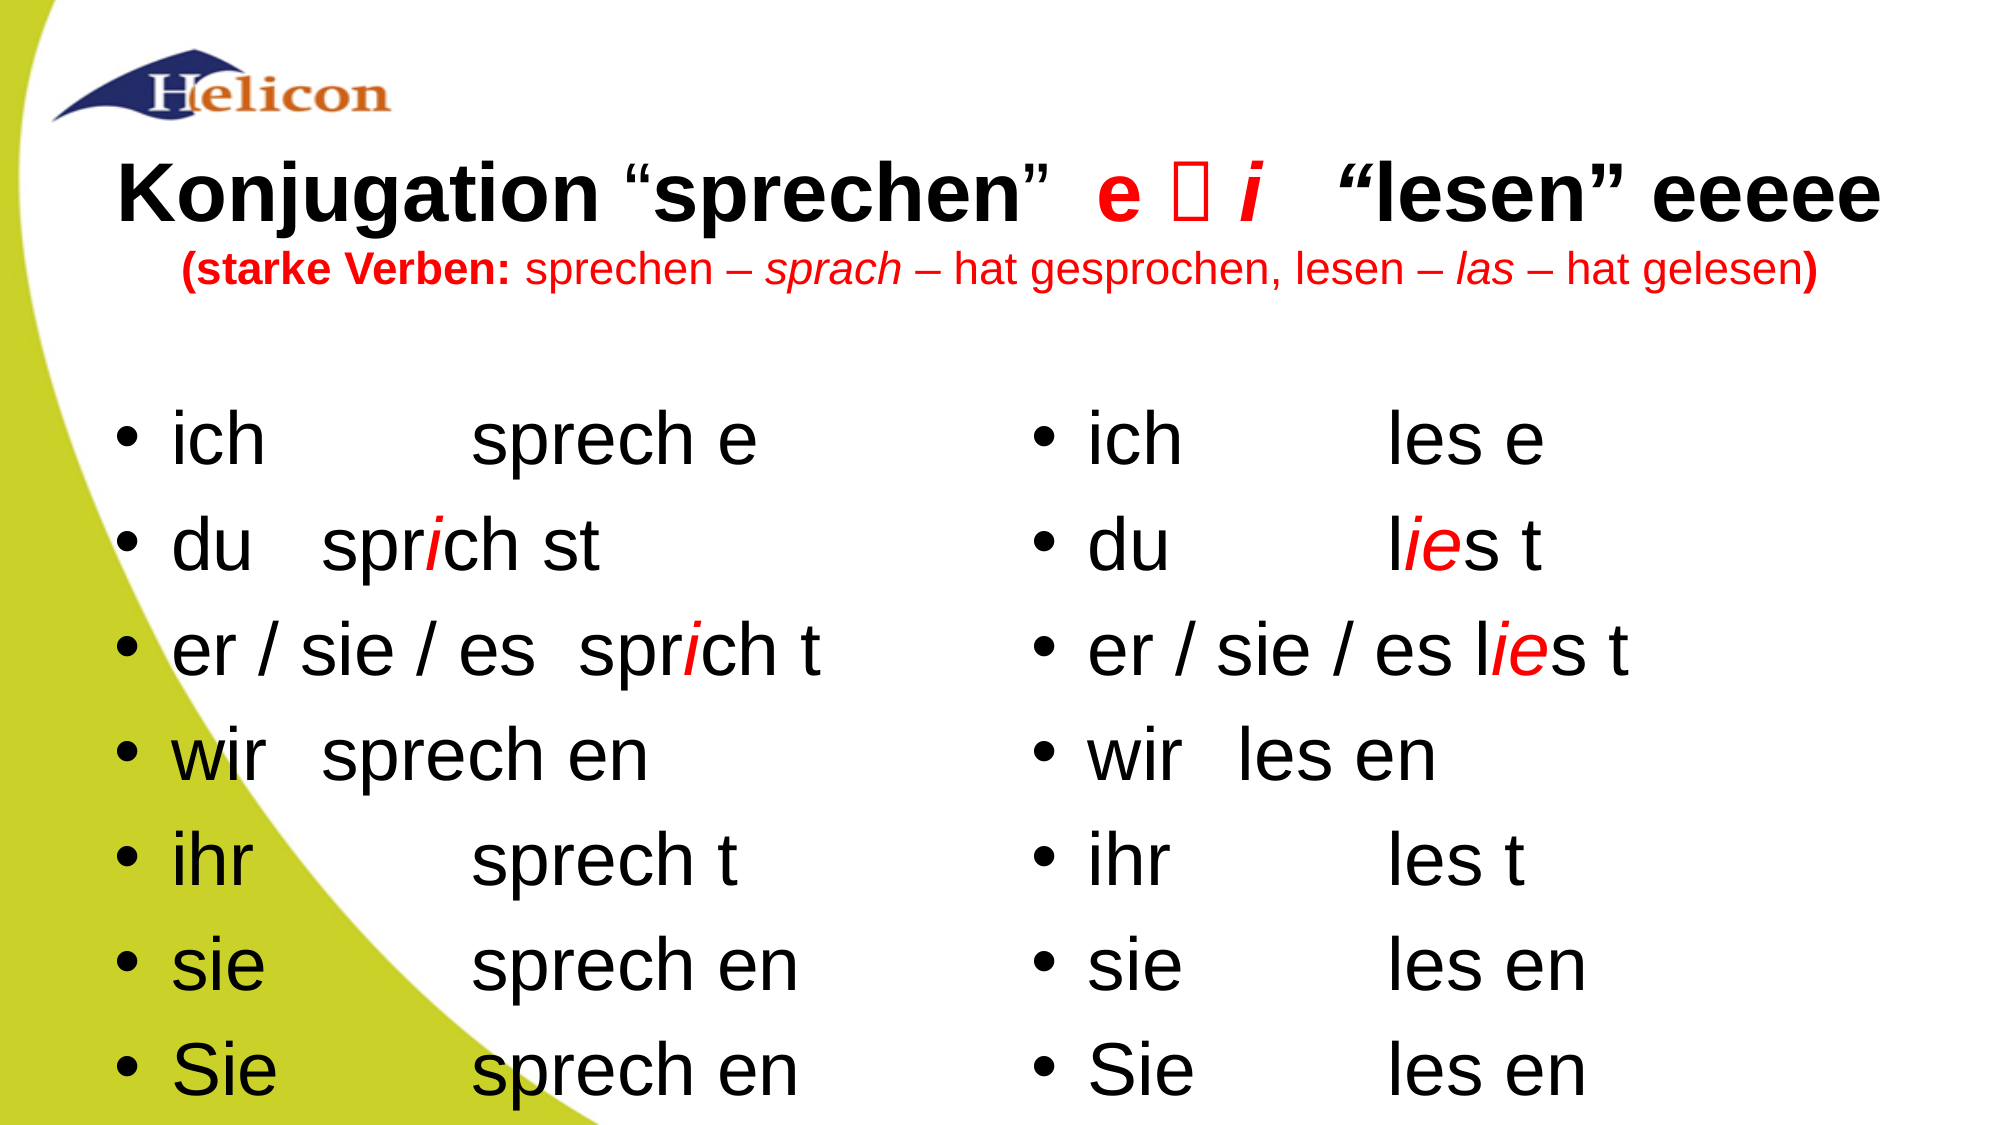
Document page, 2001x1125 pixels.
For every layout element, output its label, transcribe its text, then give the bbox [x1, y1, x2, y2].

list ich sprech e du sprich st er / sie / es sprich t wir sprech en ihr sprech t sie sprech en Sie sprech en [99, 382, 984, 1125]
picture [0, 0, 2000, 1125]
list ich les e du lies t er / sie / es lies t wir les en ihr les t sie les en Sie les en [1016, 382, 1900, 1125]
title Konjugation “sprechen” e  i “lesen” eeeee (starke Verben: sprechen – sprach – hat gesprochen, lesen – las – hat gelesen) [99, 122, 1900, 310]
